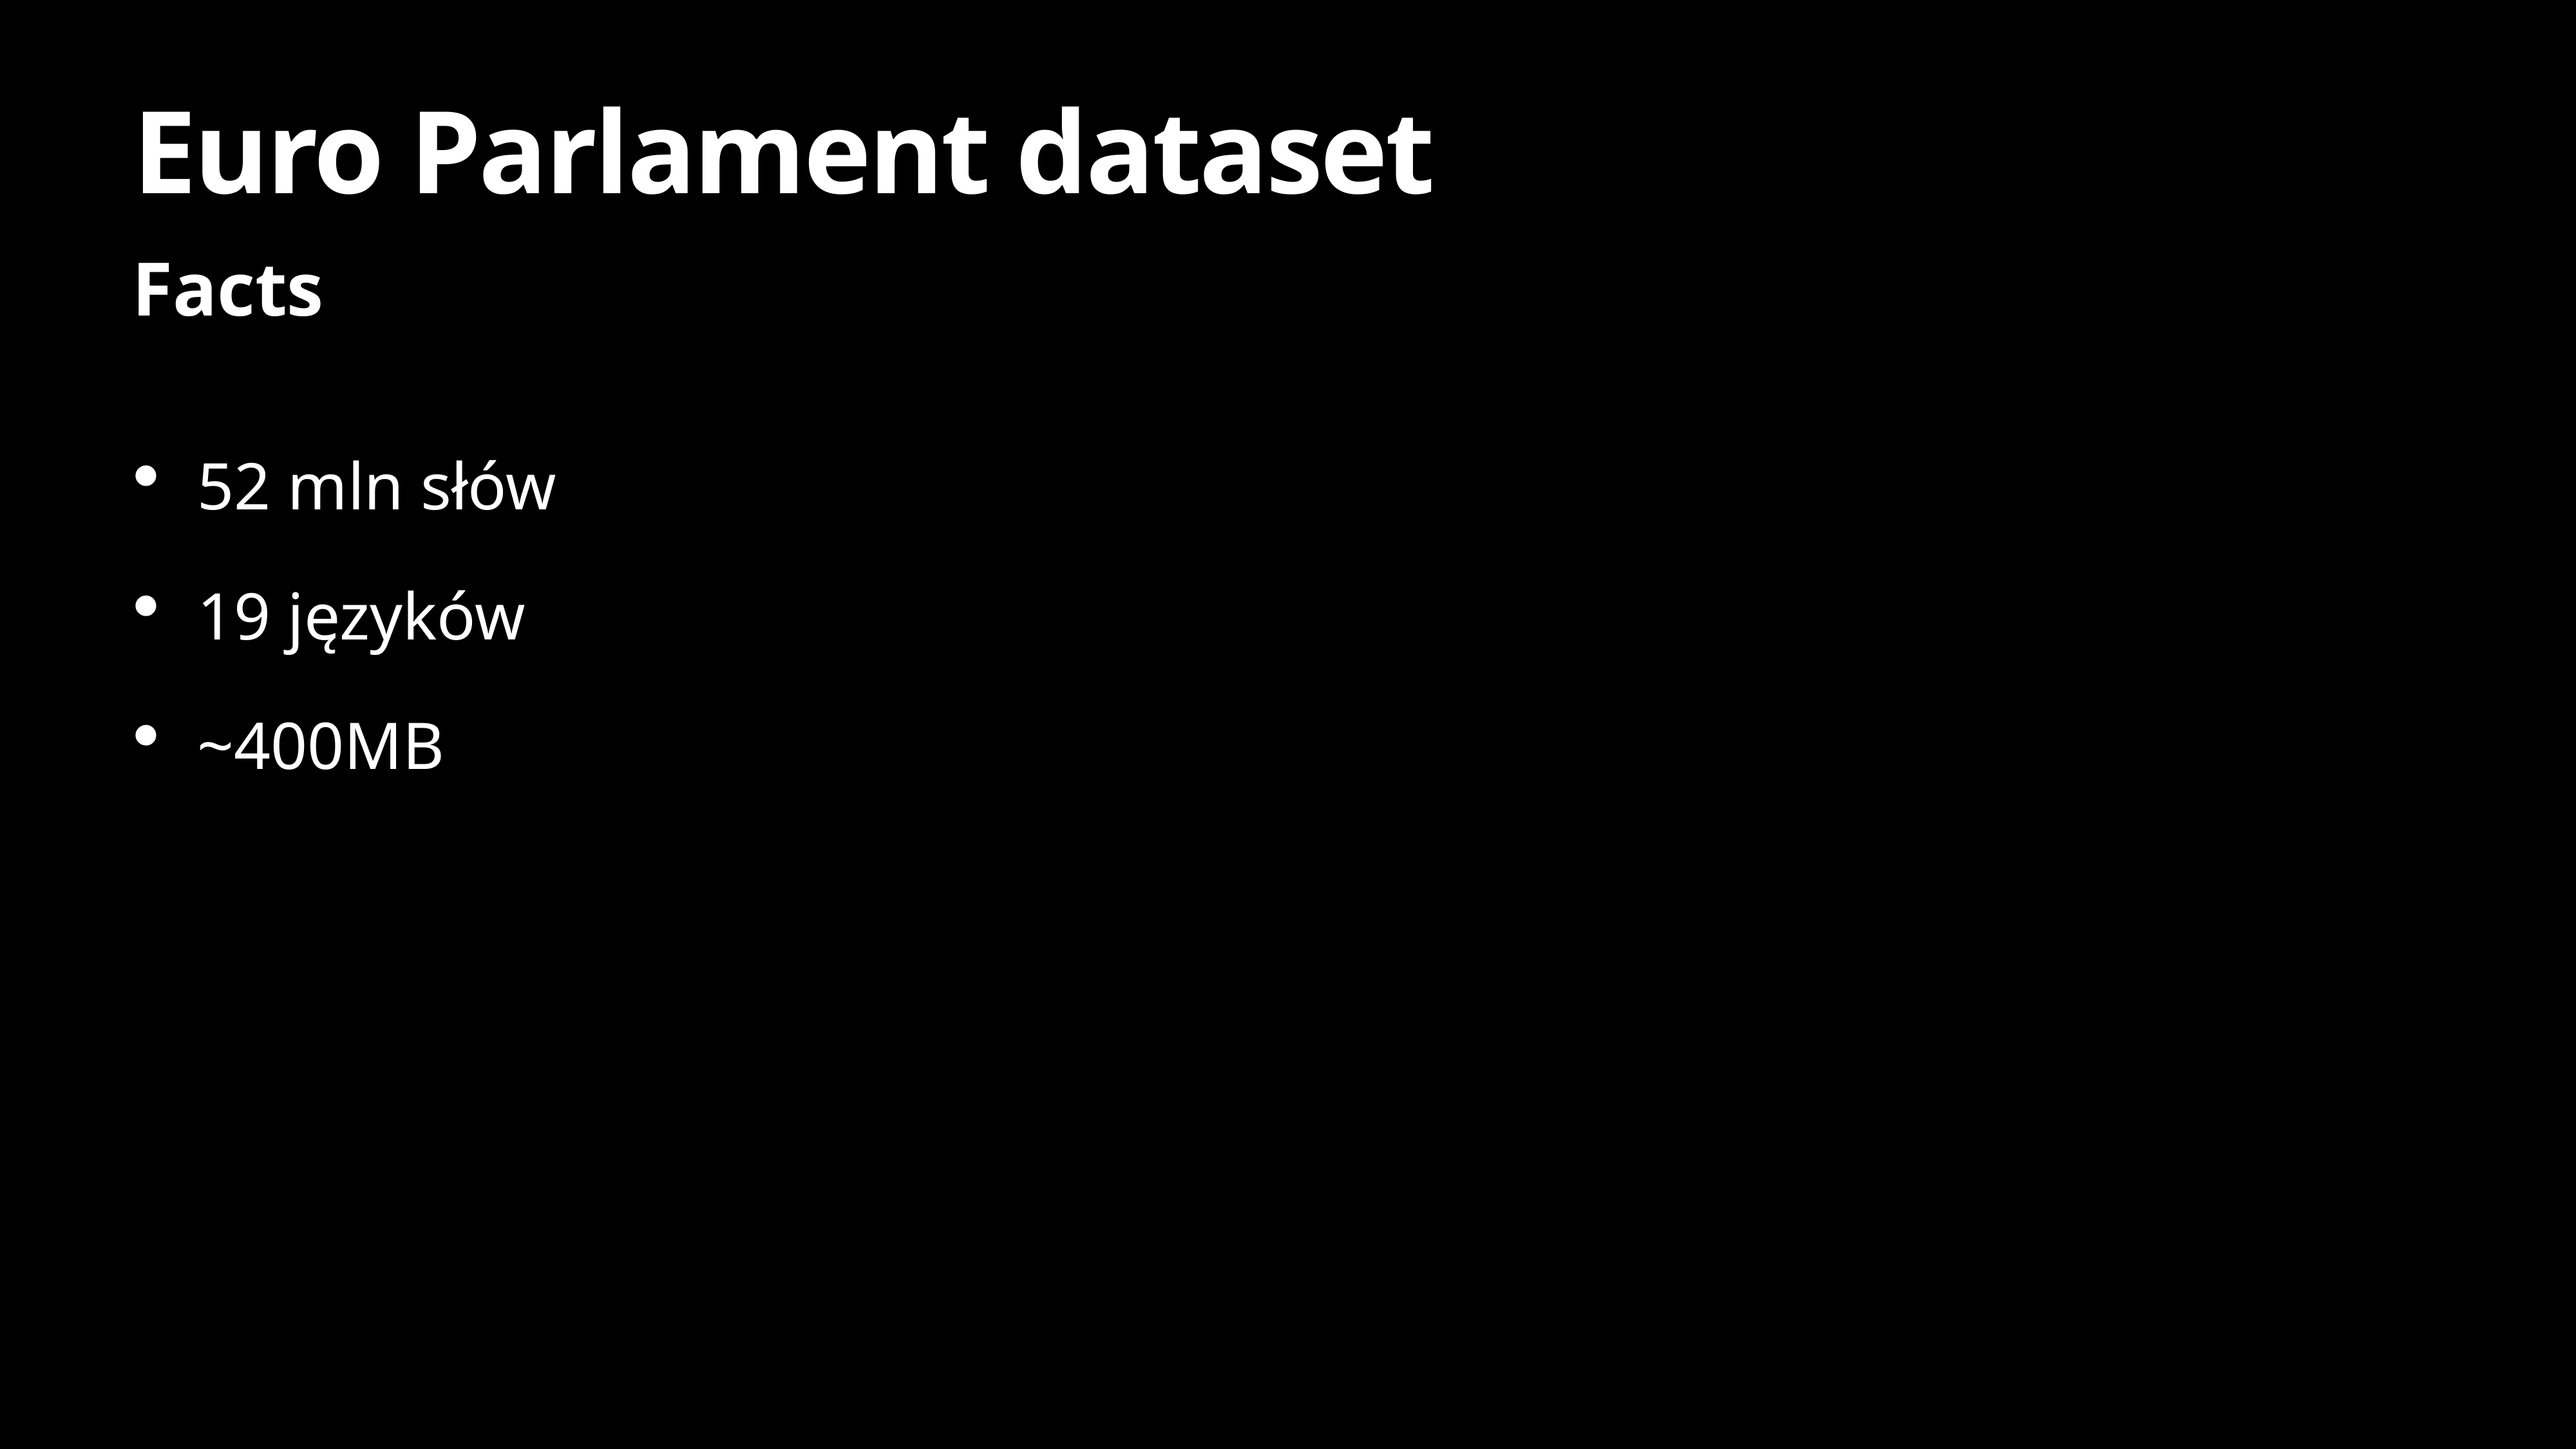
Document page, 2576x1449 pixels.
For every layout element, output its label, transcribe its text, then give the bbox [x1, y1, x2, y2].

list Facts [127, 236, 2449, 337]
title Euro Parlament dataset [127, 100, 2449, 236]
list 52 mln słów 19 języków ~400MB [127, 448, 2449, 1321]
